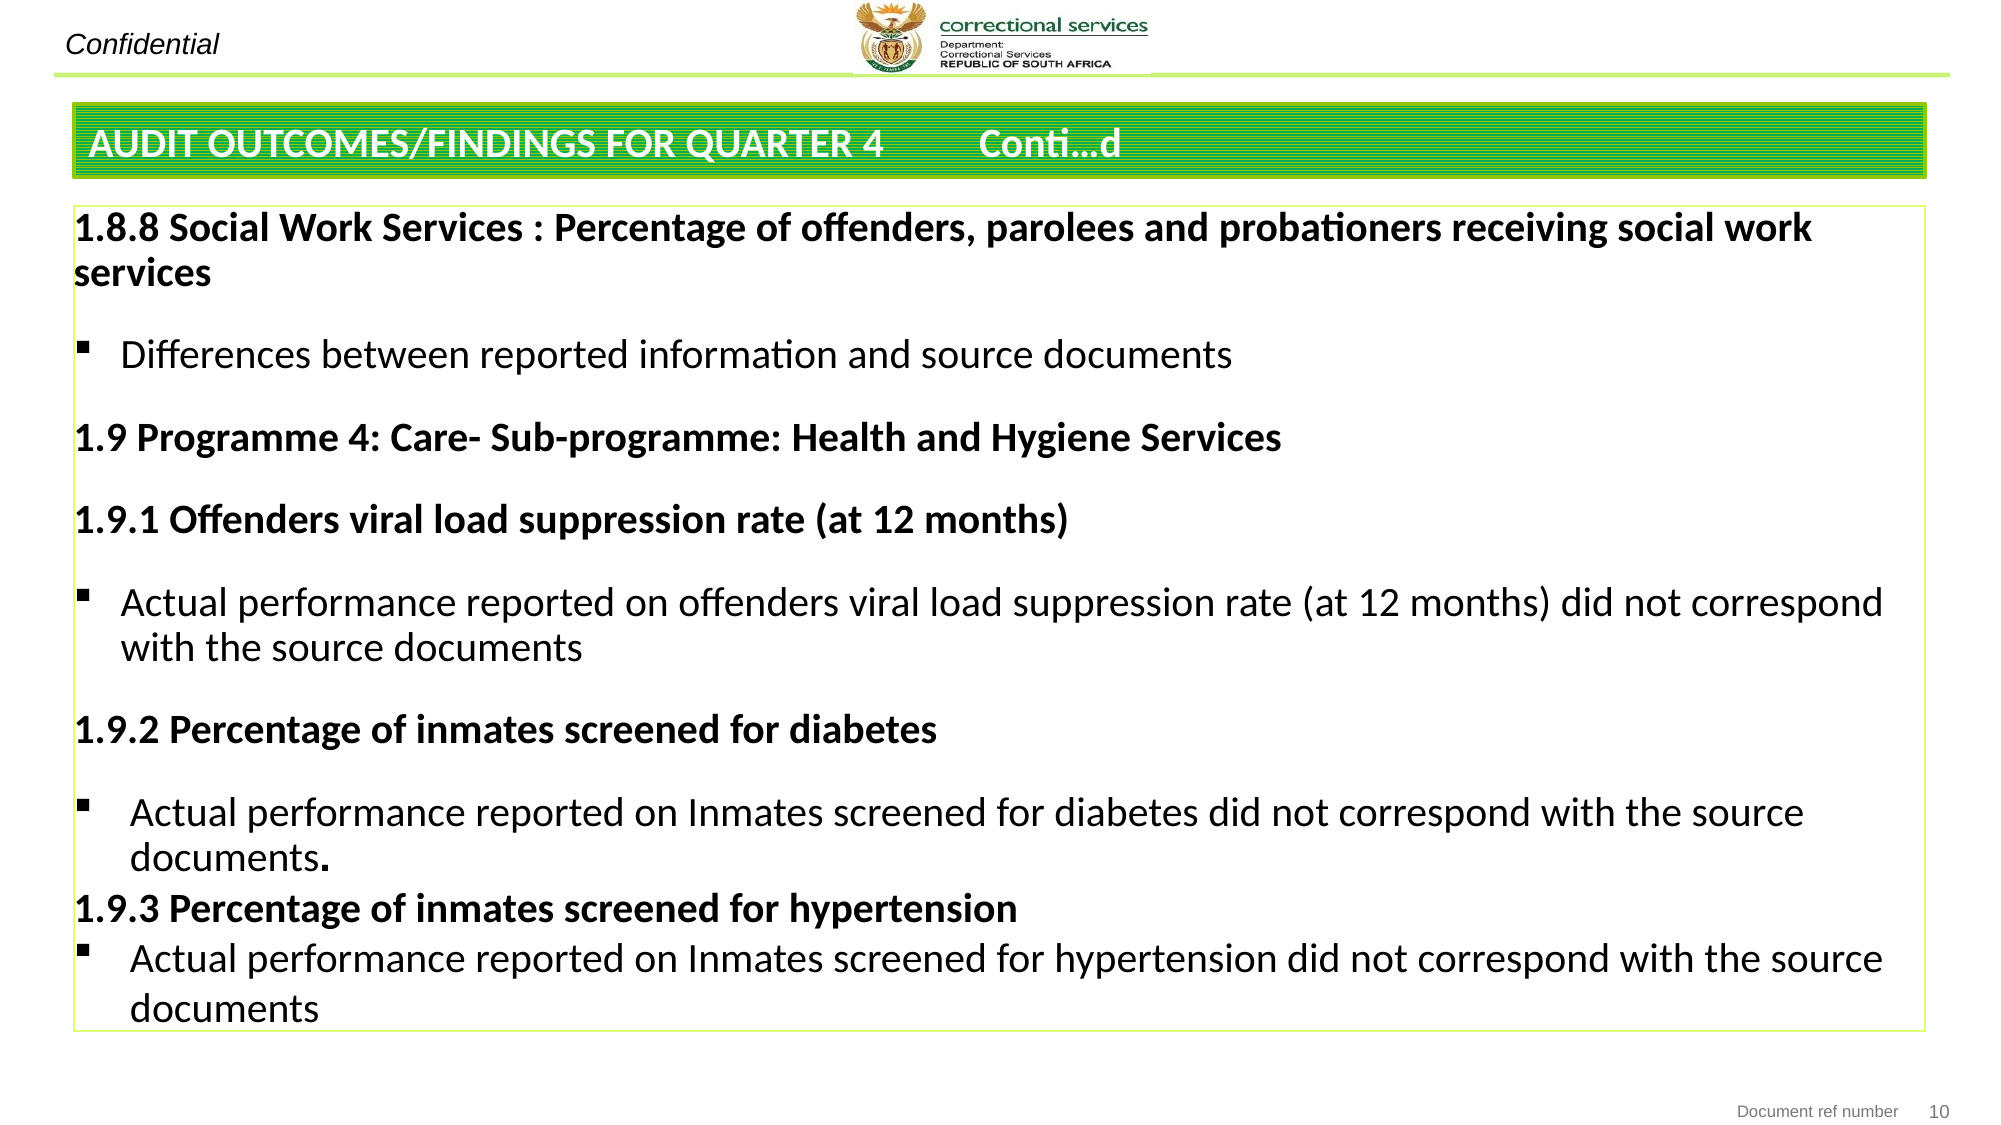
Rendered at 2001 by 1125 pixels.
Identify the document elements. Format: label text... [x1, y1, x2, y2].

text_box 1.8.8 Social Work Services : Percentage of offenders, parolees and probationers receiving social work services Differences between reported information and source documents 1.9 Programme 4: Care- Sub-programme: Health and Hygiene Services 1.9.1 Offenders viral load suppression rate (at 12 months) Actual performance reported on offenders viral load suppression rate (at 12 months) did not correspond with the source documents 1.9.2 Percentage of inmates screened for diabetes Actual performance reported on Inmates screened for diabetes did not correspond with the source documents. 1.9.3 Percentage of inmates screened for hypertension Actual performance reported on Inmates screened for hypertension did not correspond with the source documents [73, 205, 1926, 1031]
text_box AUDIT OUTCOMES/FINDINGS FOR QUARTER 4 Conti…d [72, 102, 1927, 179]
picture [853, 0, 1151, 74]
